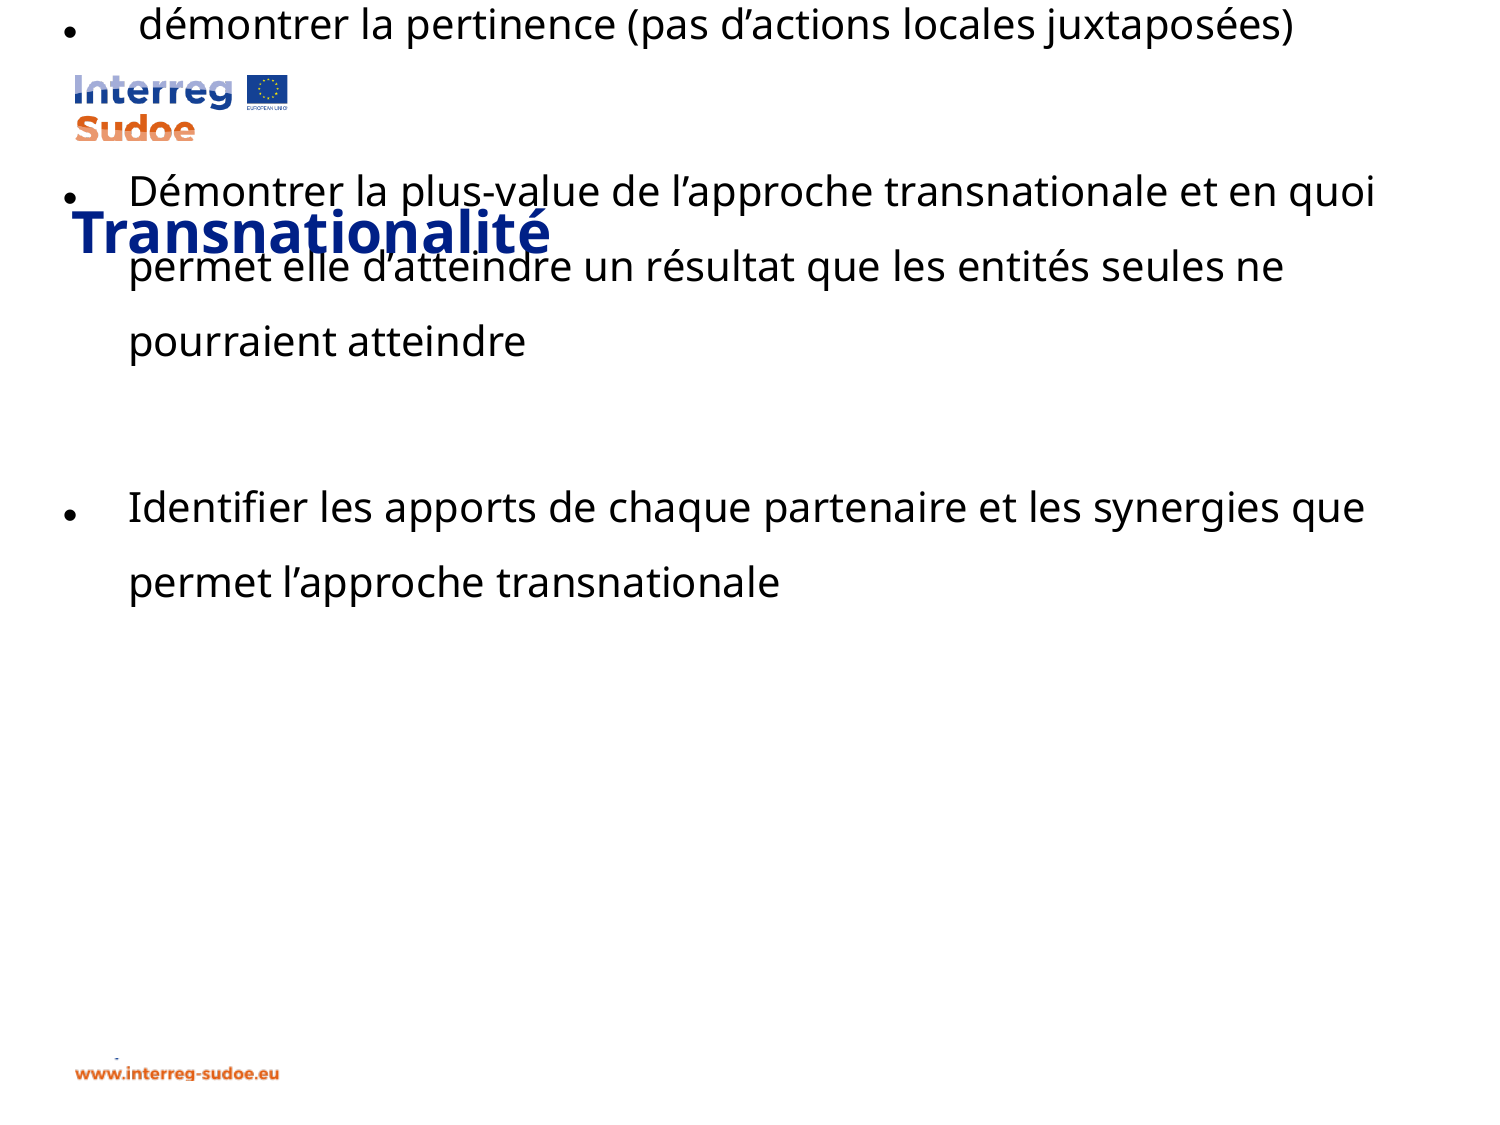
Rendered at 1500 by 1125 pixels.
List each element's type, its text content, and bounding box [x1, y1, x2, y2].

list démontrer la pertinence (pas d’actions locales juxtaposées) Démontrer la plus-value de l’approche transnationale et en quoi permet elle d’atteindre un résultat que les entités seules ne pourraient atteindre Identifier les apports de chaque partenaire et les synergies que permet l’approche transnationale [56, 338, 1438, 781]
title Transnationalité [56, 187, 1437, 338]
